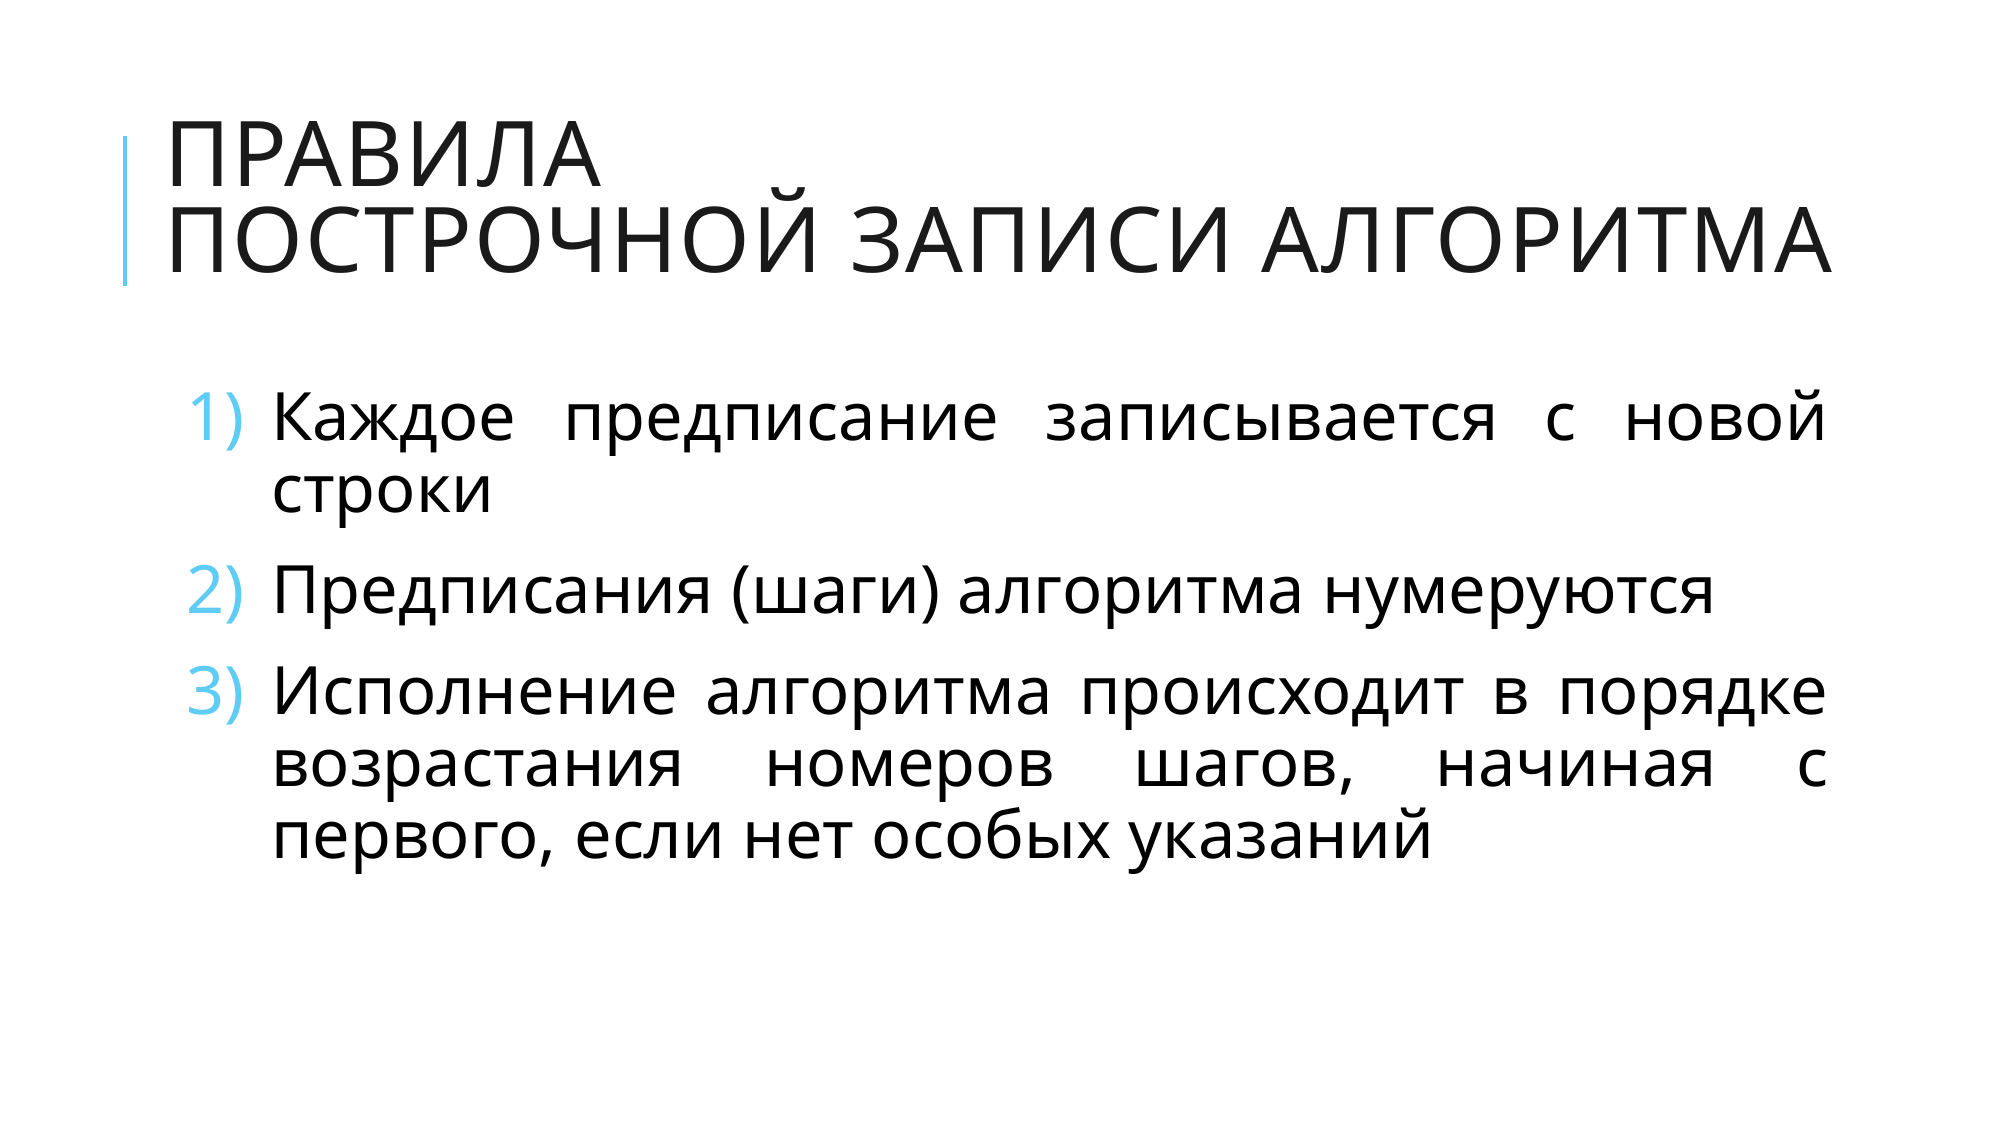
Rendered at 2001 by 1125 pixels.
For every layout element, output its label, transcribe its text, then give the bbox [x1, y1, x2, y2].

text_box Правила Построчной записи алгоритма [149, 80, 1918, 327]
list Каждое предписание записывается с новой строки Предписания (шаги) алгоритма нумеруются Исполнение алгоритма происходит в порядке возрастания номеров шагов, начиная с первого, если нет особых указаний [179, 375, 1838, 1035]
